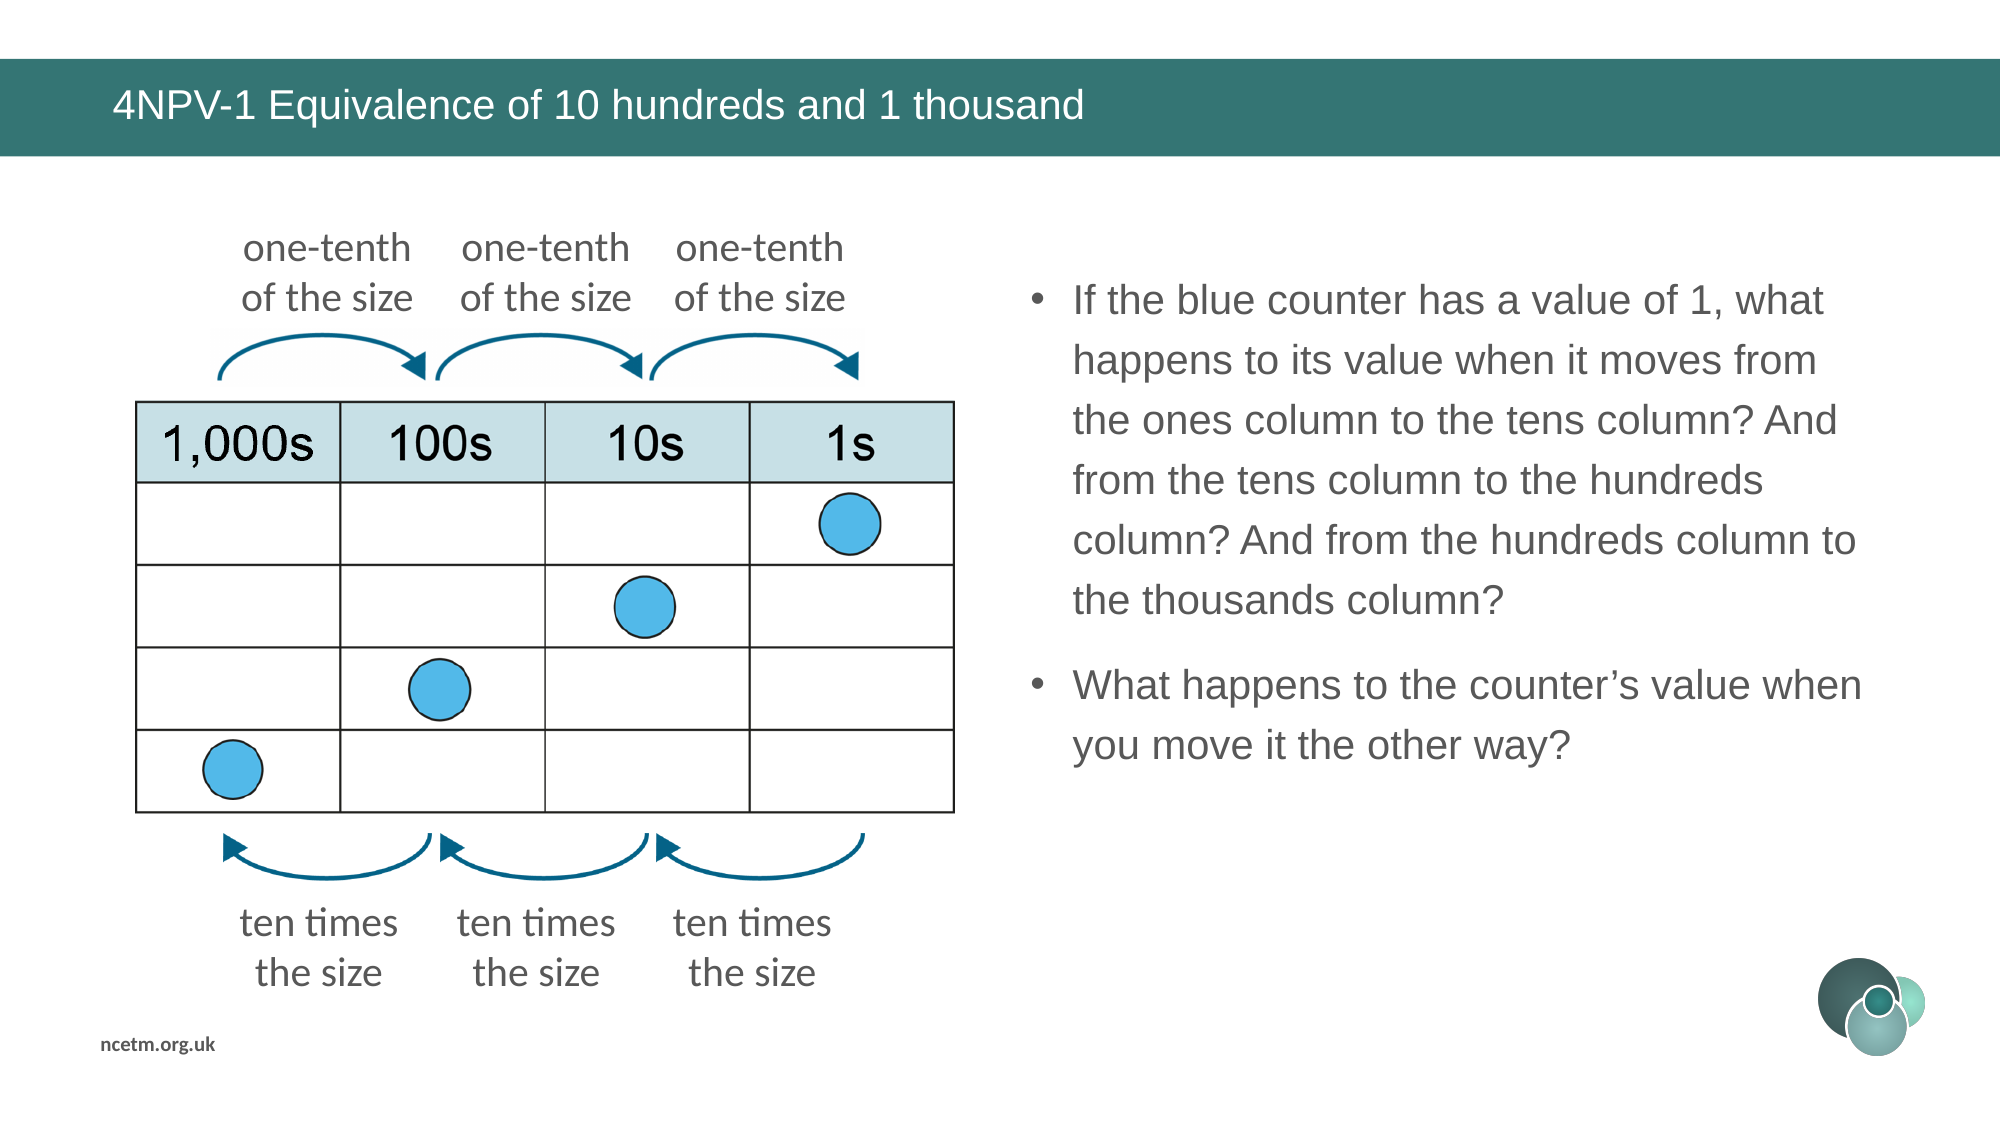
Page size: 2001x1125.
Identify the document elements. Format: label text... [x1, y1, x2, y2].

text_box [634, 826, 872, 1004]
picture [1818, 958, 1925, 1056]
picture [129, 393, 963, 819]
title 4NPV-1 Equivalence of 10 hundreds and 1 thousand [97, 76, 1945, 147]
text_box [418, 826, 634, 1004]
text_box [209, 212, 428, 388]
text_box If the blue counter has a value of 1, what happens to its value when it moves from the ones column to the tens column? And from the tens column to the hundreds column? And from the hundreds column to the thousands column? What happens to the counter’s value when you move it the other way? [1015, 255, 1900, 894]
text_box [201, 826, 418, 1004]
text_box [428, 212, 642, 388]
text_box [642, 212, 878, 388]
